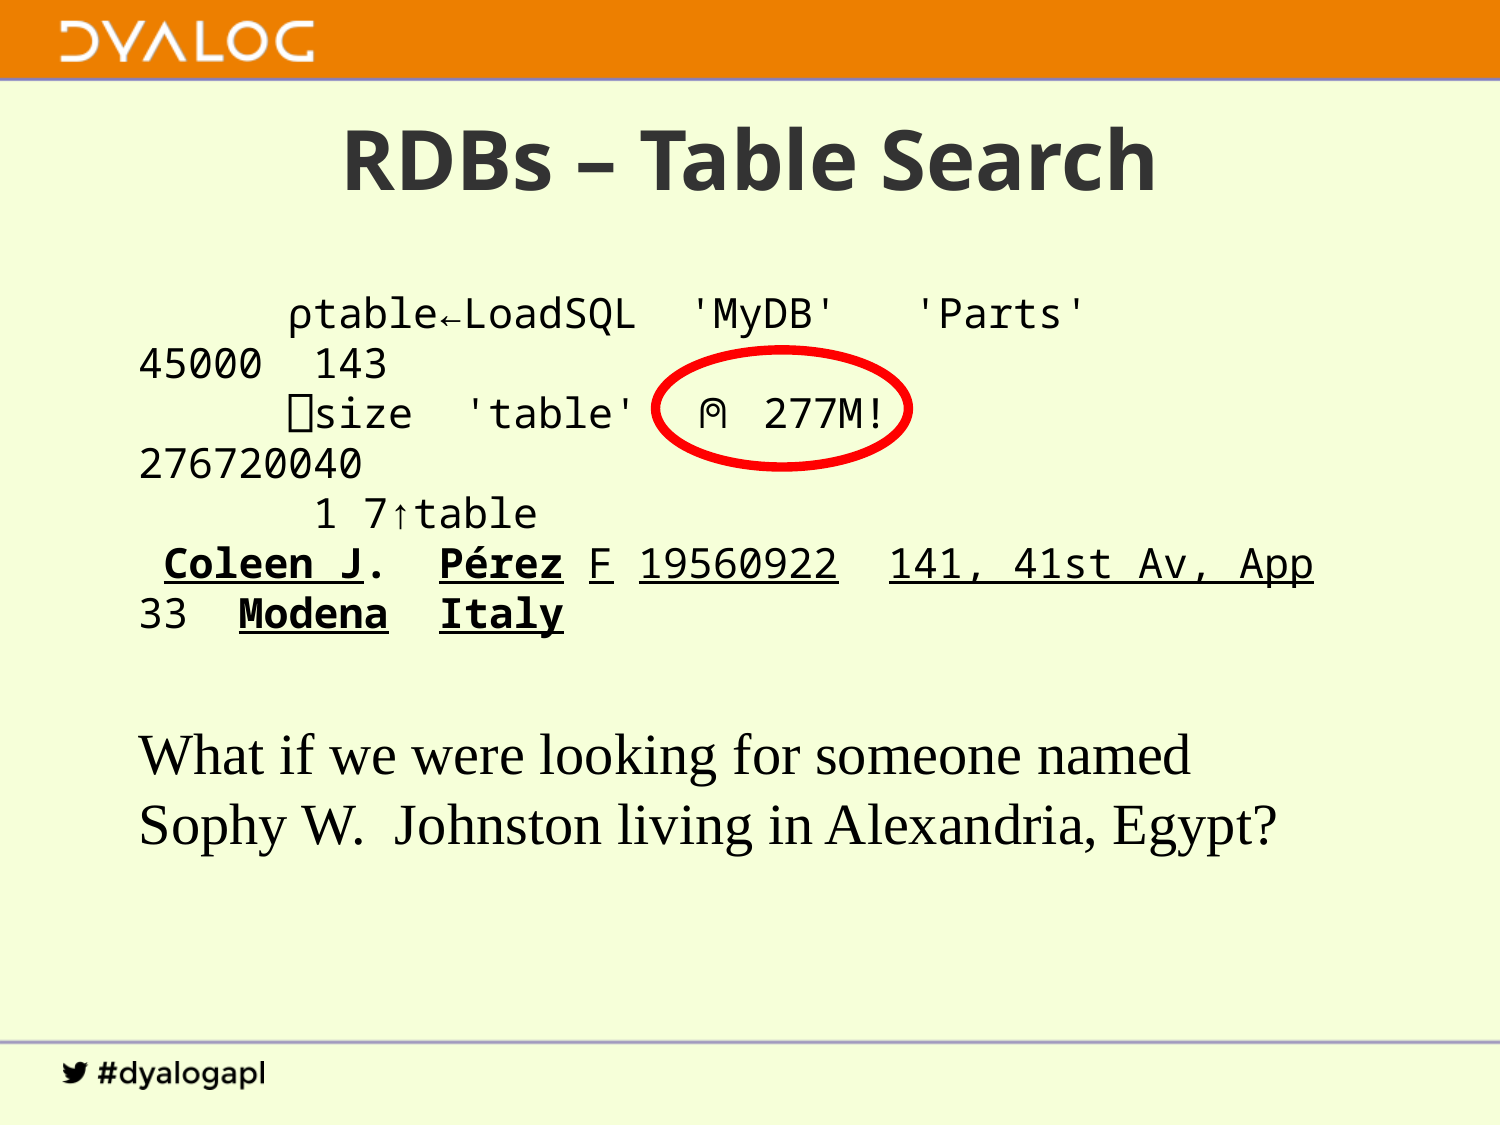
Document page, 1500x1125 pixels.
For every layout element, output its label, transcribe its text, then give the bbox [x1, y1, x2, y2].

picture [0, 0, 1500, 1125]
text_box [655, 349, 909, 468]
text_box ⍴table←LoadSQL 'MyDB' 'Parts' 45000 143 ⎕size 'table' ⍝ 277M! 276720040 1 7↑table Coleen J. Pérez F 19560922 141, 41st Av, App 33 Modena Italy What if we were looking for someone named Sophy W. Johnston living in Alexandria, Egypt? [123, 288, 1365, 864]
title RDBs – Table Search [112, 99, 1388, 288]
